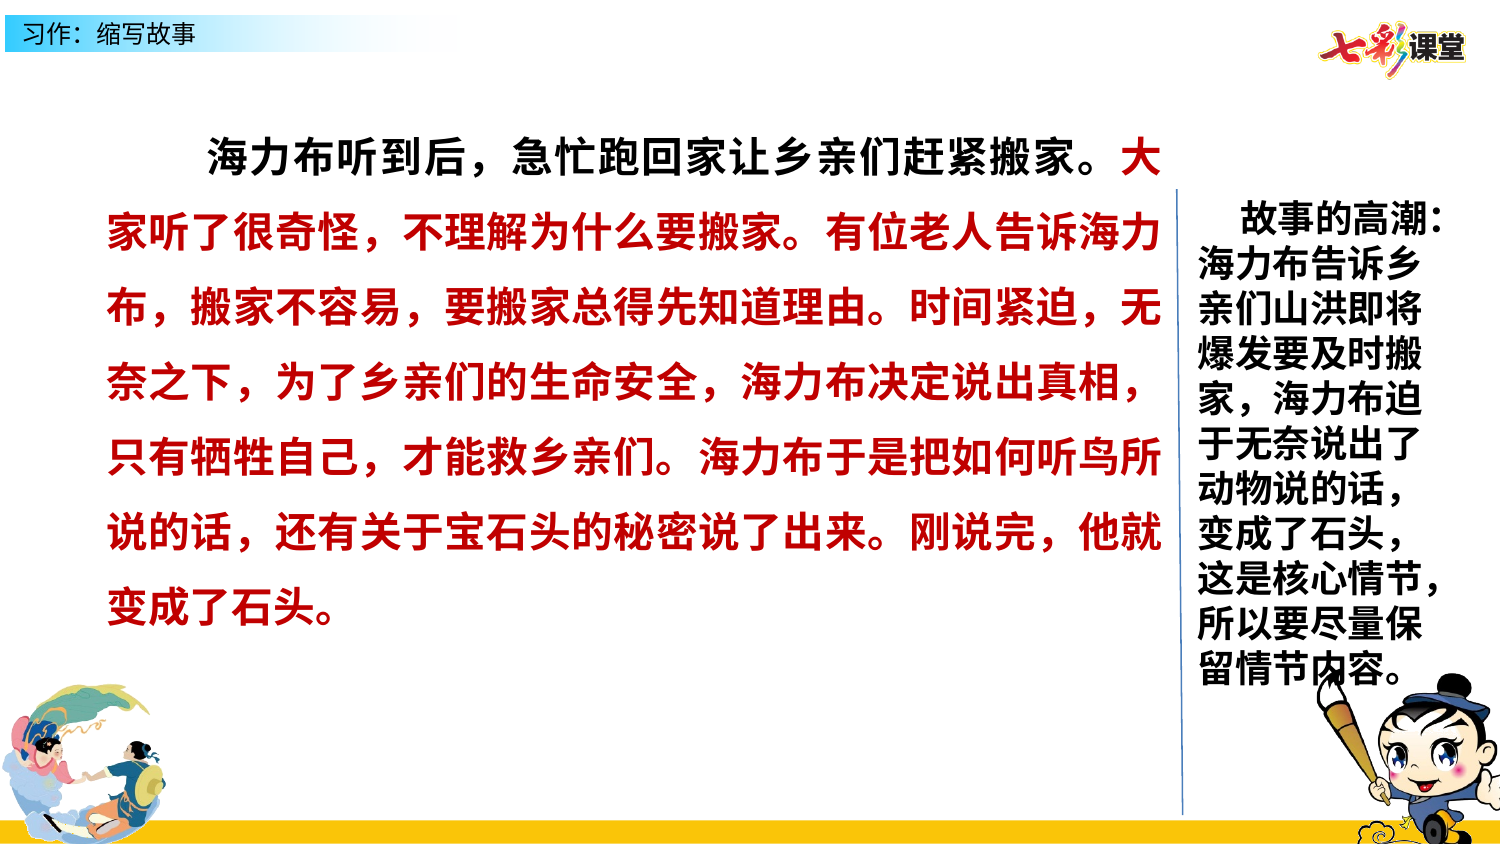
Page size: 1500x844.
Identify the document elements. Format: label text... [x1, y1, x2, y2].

picture [1316, 20, 1468, 80]
picture [1316, 668, 1500, 844]
picture [0, 667, 187, 844]
text_box 故事的高潮：海力布告诉乡亲们山洪即将爆发要及时搬家，海力布迫于无奈说出了动物说的话，变成了石头，这是核心情节，所以要尽量保留情节内容。 [1182, 187, 1465, 743]
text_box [1176, 188, 1183, 816]
text_box 海力布听到后，急忙跑回家让乡亲们赶紧搬家。大家听了很奇怪，不理解为什么要搬家。有位老人告诉海力布，搬家不容易，要搬家总得先知道理由。时间紧迫，无奈之下，为了乡亲们的生命安全，海力布决定说出真相，只有牺牲自己，才能救乡亲们。海力布于是把如何听鸟所说的话，还有关于宝石头的秘密说了出来。刚说完，他就变成了石头。 [95, 99, 1174, 637]
